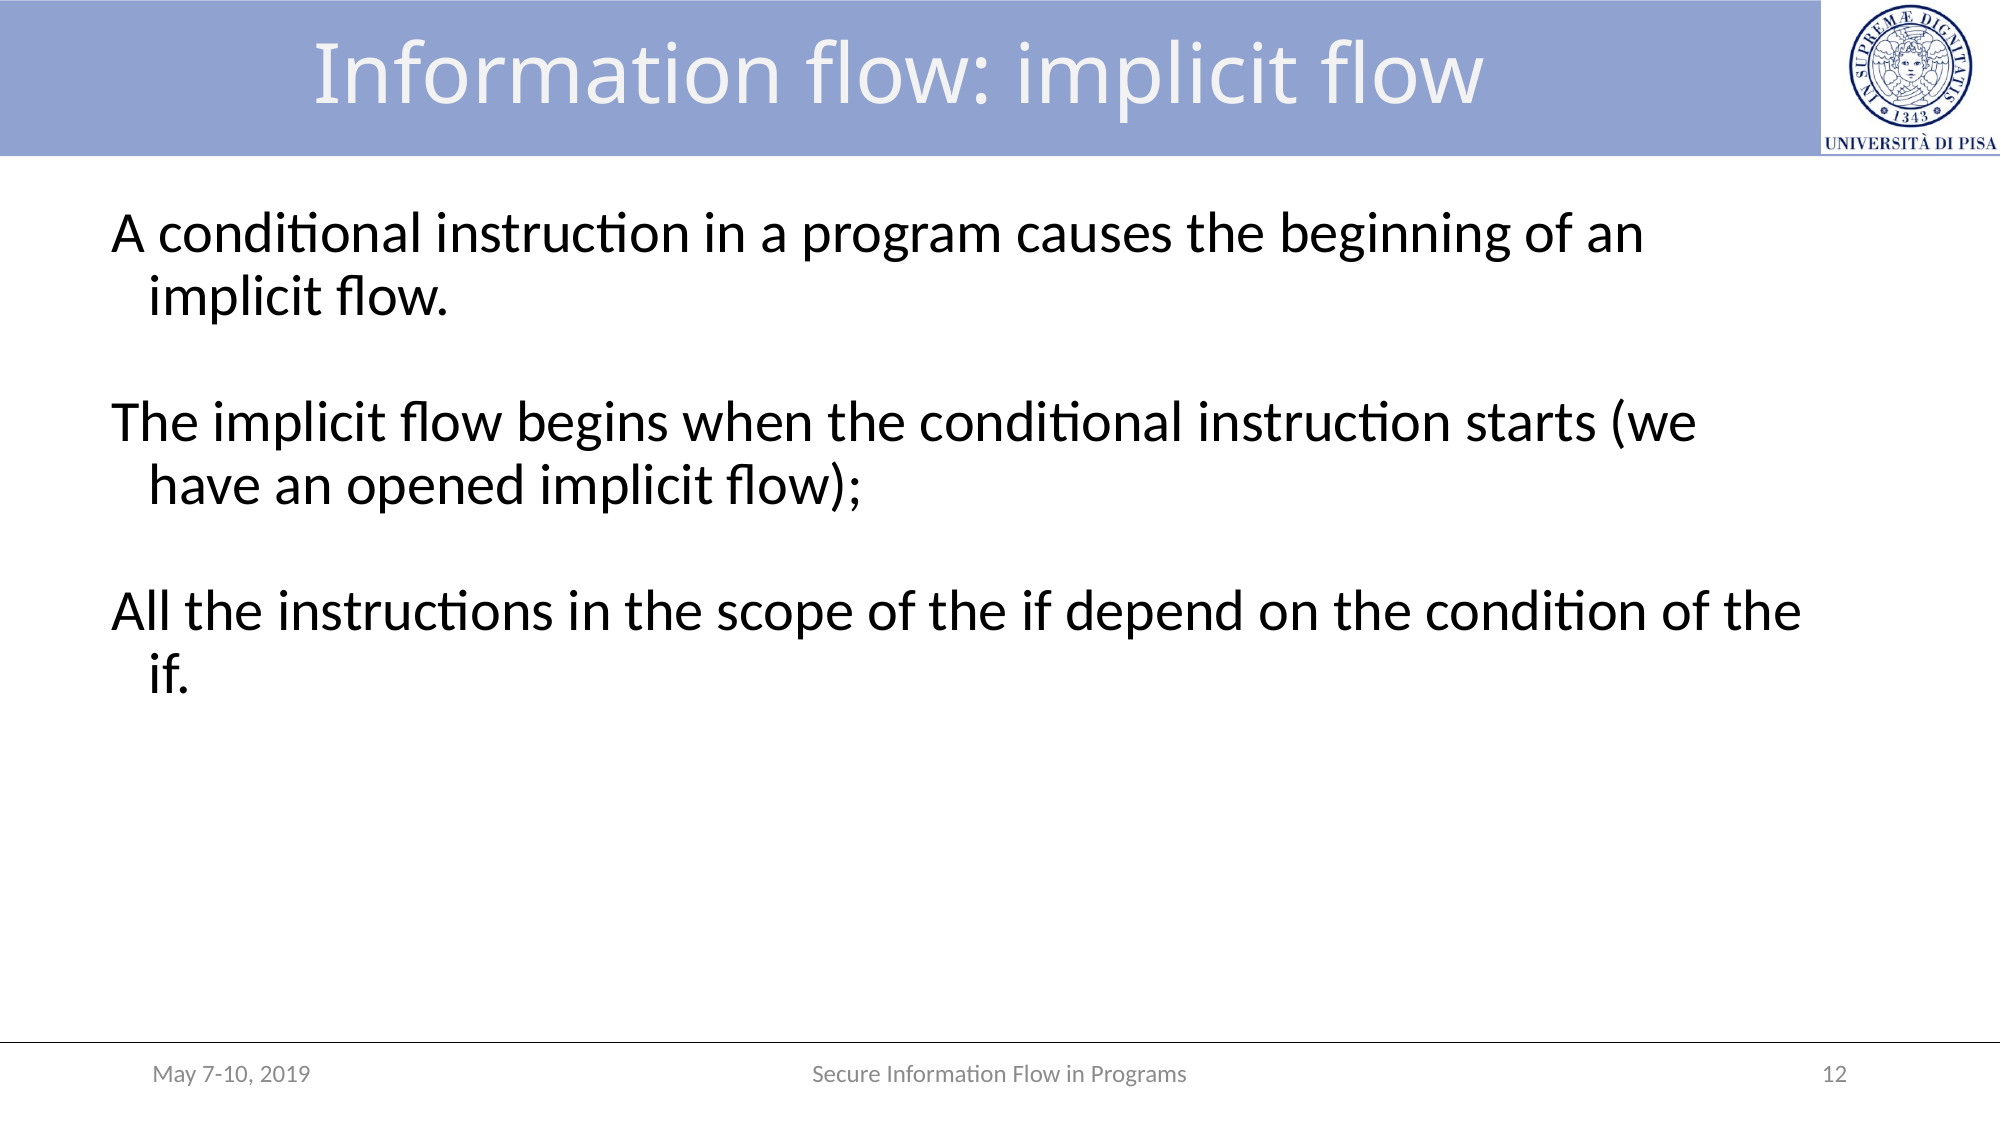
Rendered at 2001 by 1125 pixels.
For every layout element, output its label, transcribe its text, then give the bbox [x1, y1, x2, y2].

list A conditional instruction in a program causes the beginning of an implicit flow. The implicit flow begins when the conditional instruction starts (we have an opened implicit flow); All the instructions in the scope of the if depend on the condition of the if. [96, 194, 1822, 848]
slide_number 12 [1412, 1042, 1863, 1103]
title Information flow: implicit flow [0, 0, 1822, 154]
footer Secure Information Flow in Programs [662, 1042, 1338, 1103]
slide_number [137, 1042, 588, 1103]
picture [1822, 0, 2000, 154]
